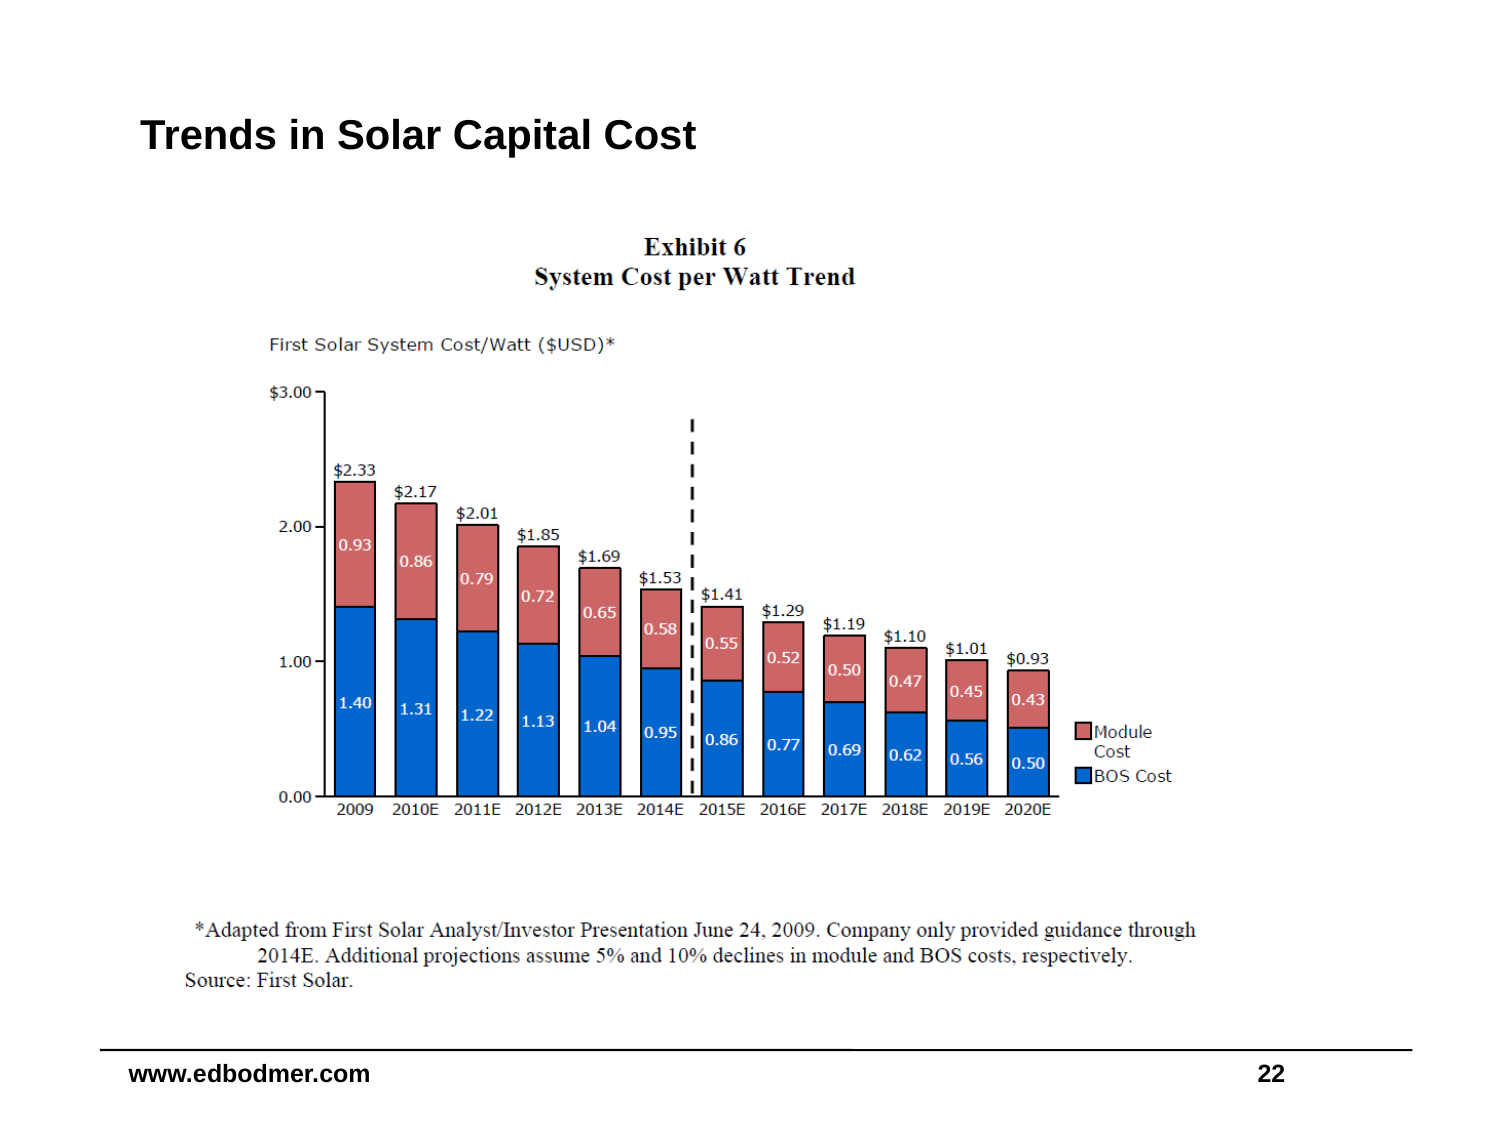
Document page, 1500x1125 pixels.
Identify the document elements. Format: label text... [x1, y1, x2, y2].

title Trends in Solar Capital Cost [124, 99, 1288, 226]
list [112, 199, 1275, 1026]
